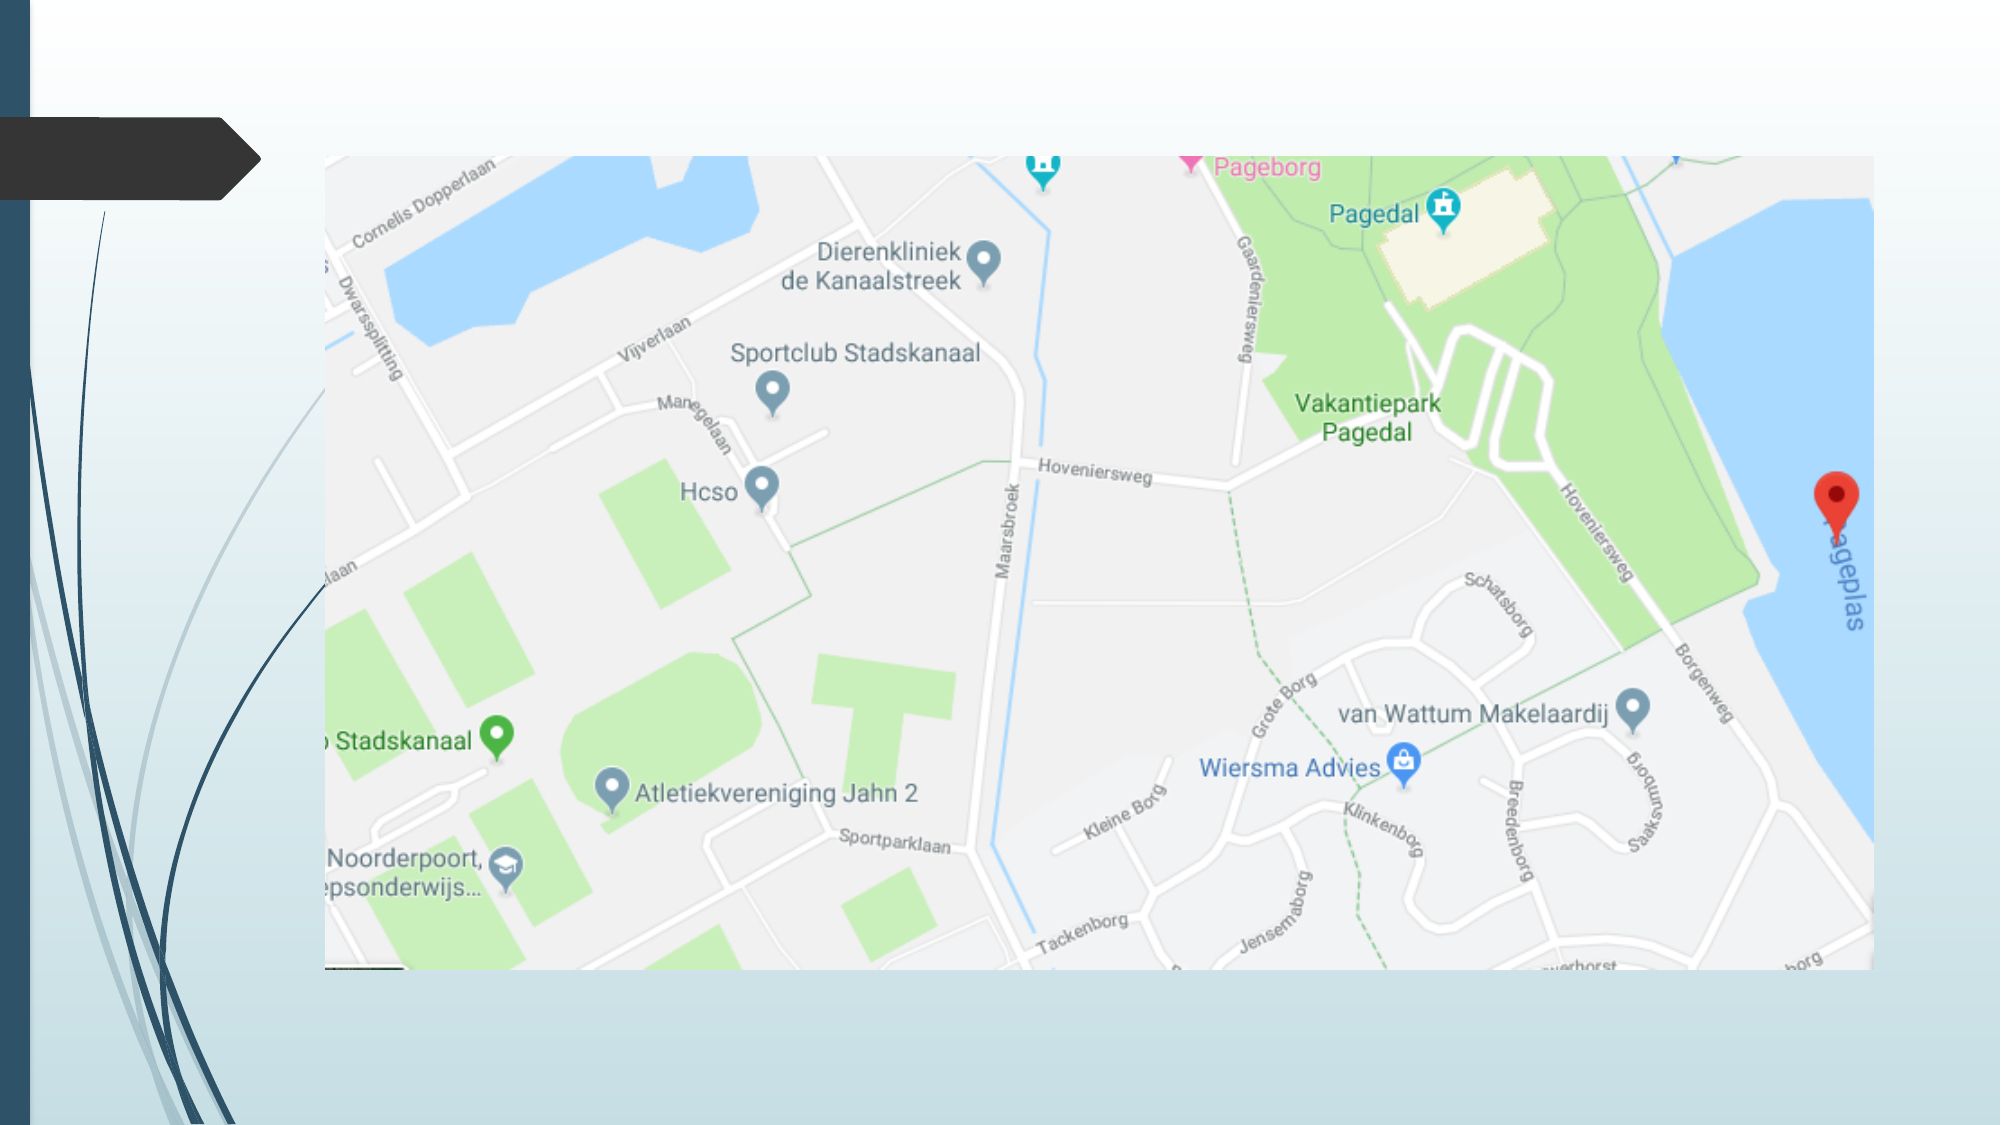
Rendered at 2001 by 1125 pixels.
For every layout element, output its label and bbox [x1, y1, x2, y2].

list [325, 156, 1874, 971]
